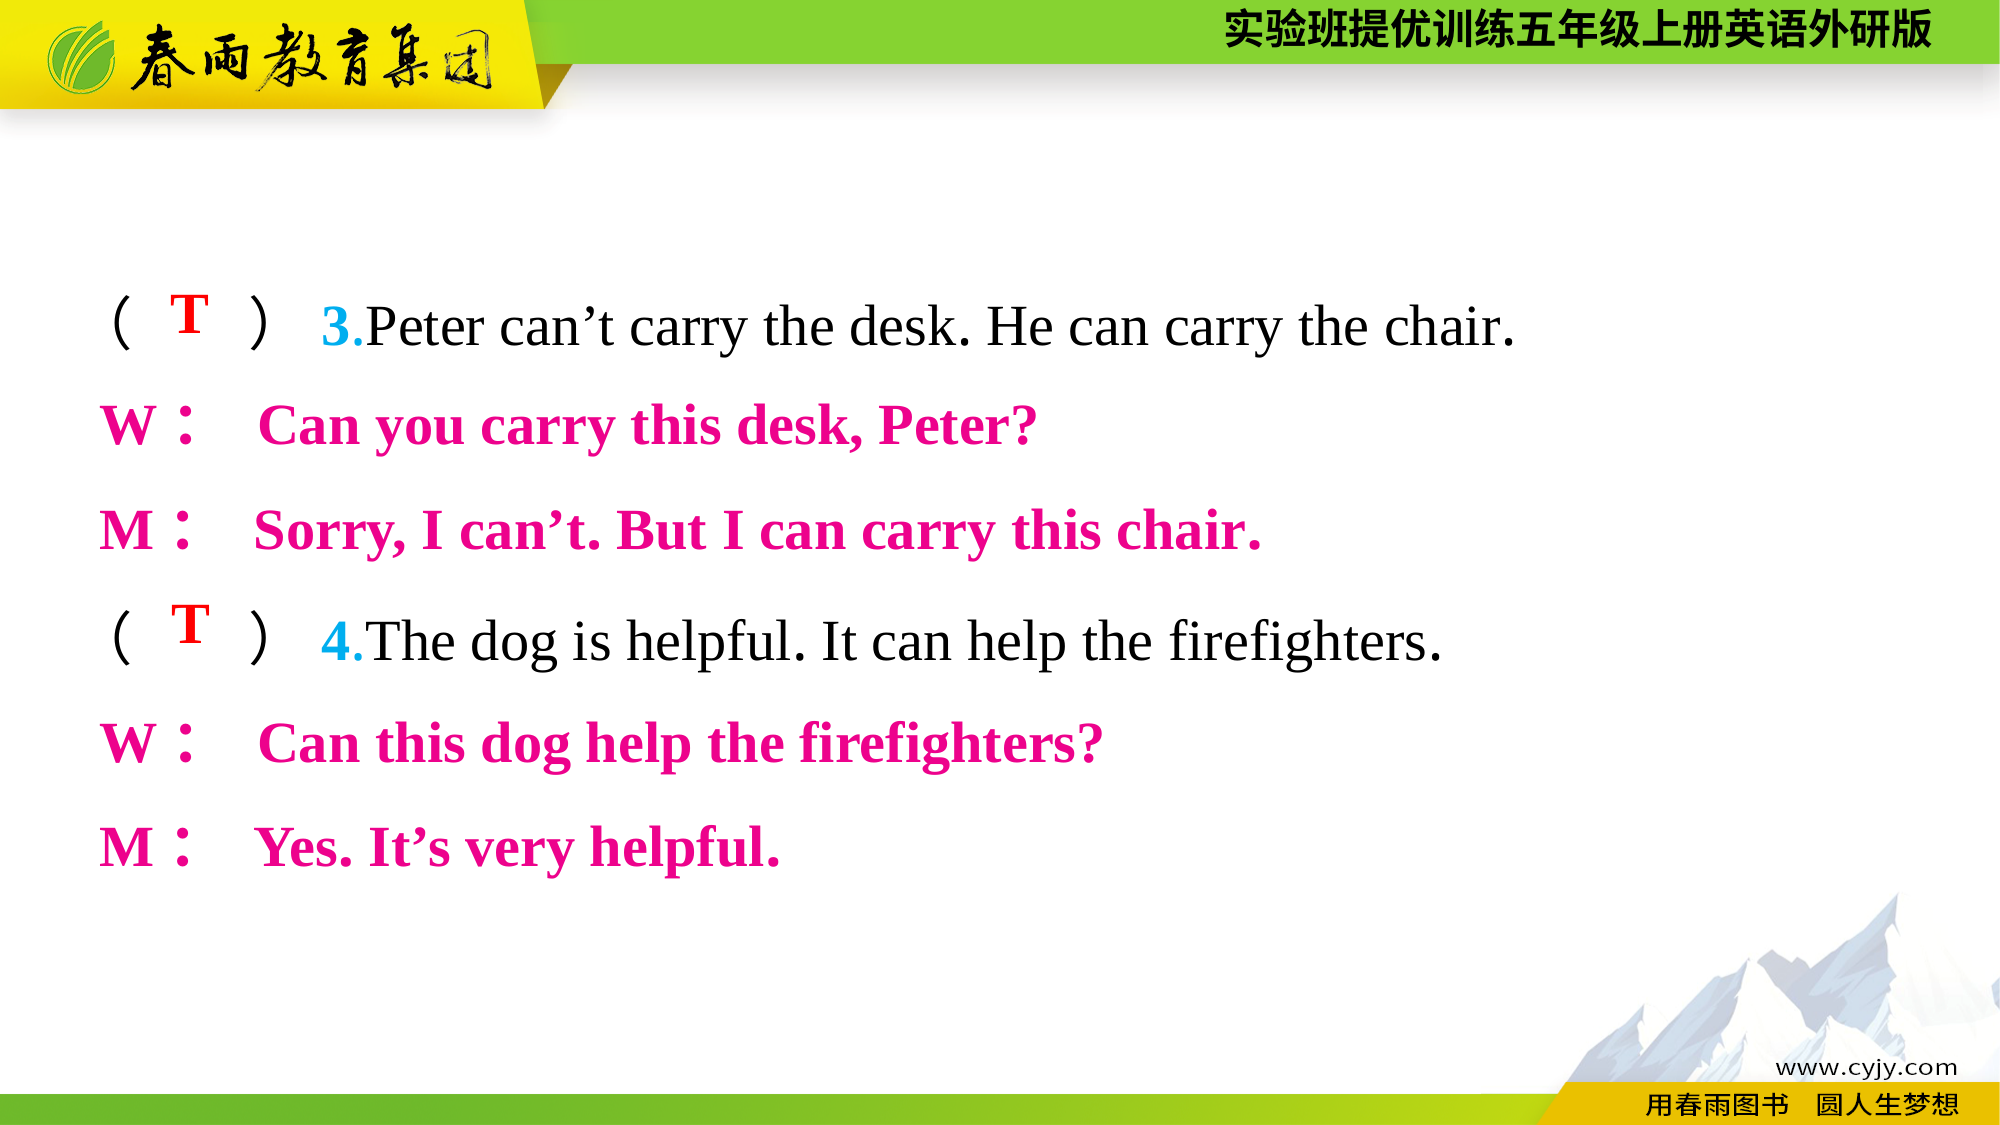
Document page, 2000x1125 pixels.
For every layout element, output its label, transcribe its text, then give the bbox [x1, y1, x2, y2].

text_box W： Can this dog help the firefighters? M： Yes. It’s very helpful. [84, 661, 1910, 887]
list （ ）3.Peter can’t carry the desk. He can carry the chair. （ ）4.The dog is helpful. It can help the firefighters. [59, 244, 1944, 684]
text_box T [155, 267, 224, 353]
picture [0, 0, 2000, 1125]
text_box T [156, 578, 226, 663]
text_box W： Can you carry this desk, Peter? M： Sorry, I can’t. But I can carry this chair. [84, 344, 1910, 569]
